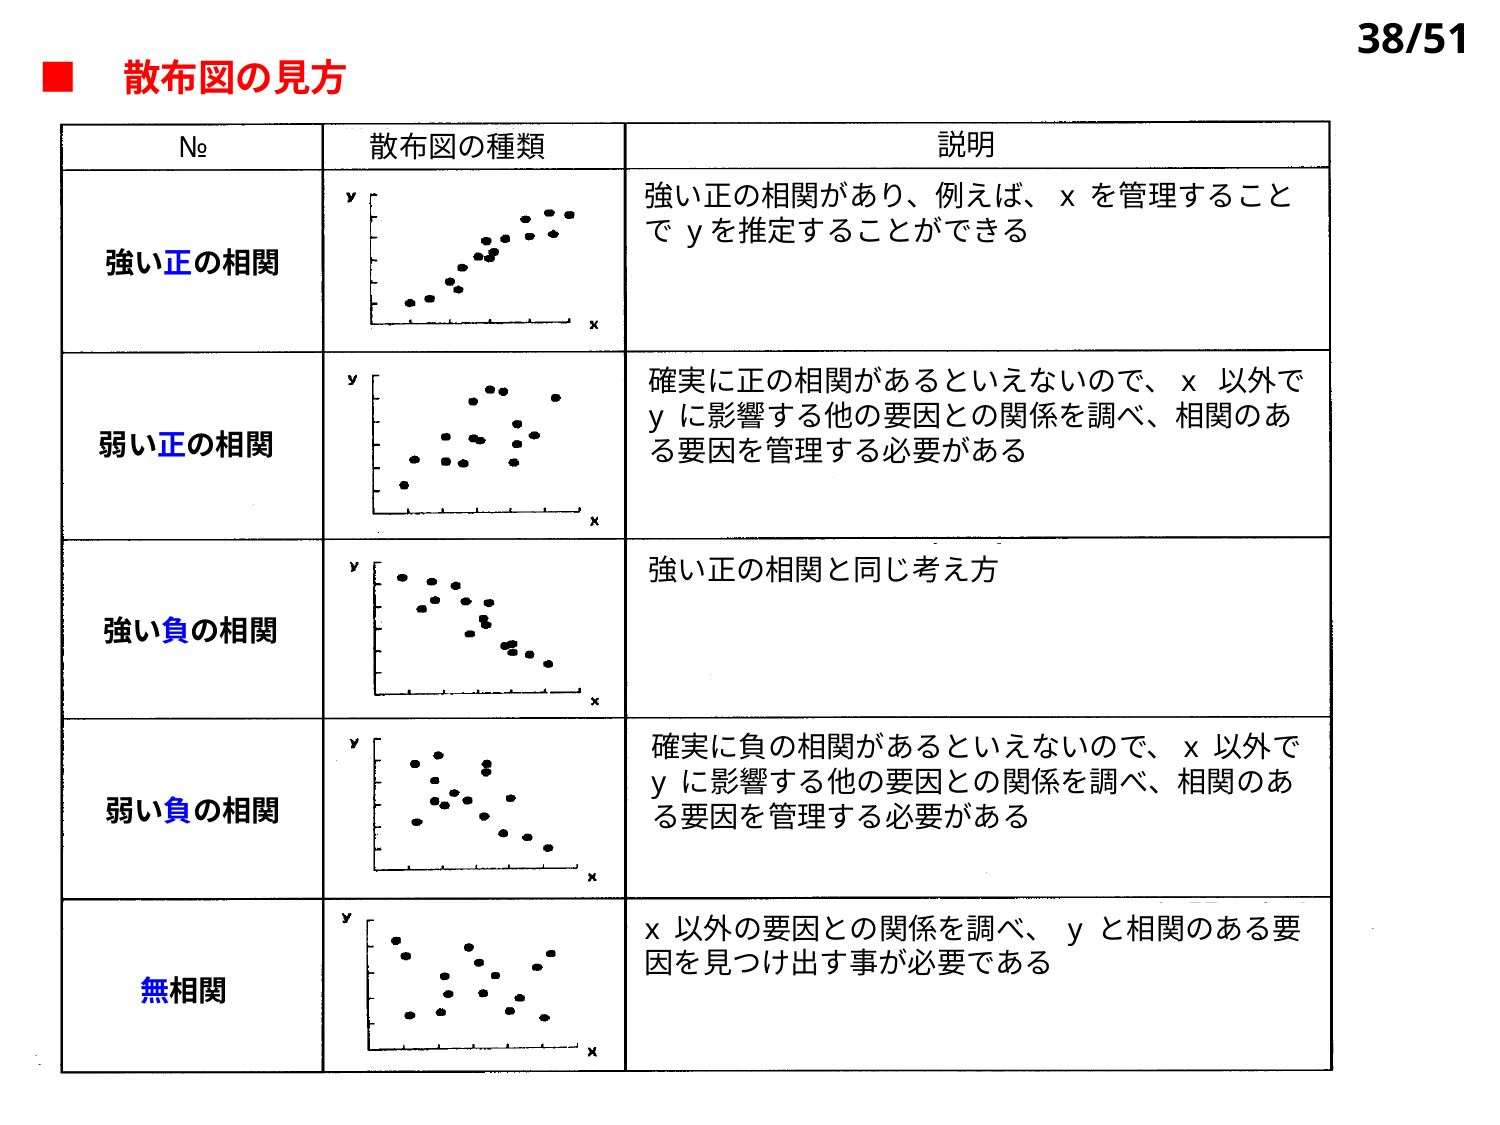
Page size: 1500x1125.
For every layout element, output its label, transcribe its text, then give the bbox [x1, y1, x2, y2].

text_box 38/51 [1357, 18, 1500, 62]
text_box ■ 散布図の見方 [24, 1, 364, 152]
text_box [34, 112, 1375, 1100]
